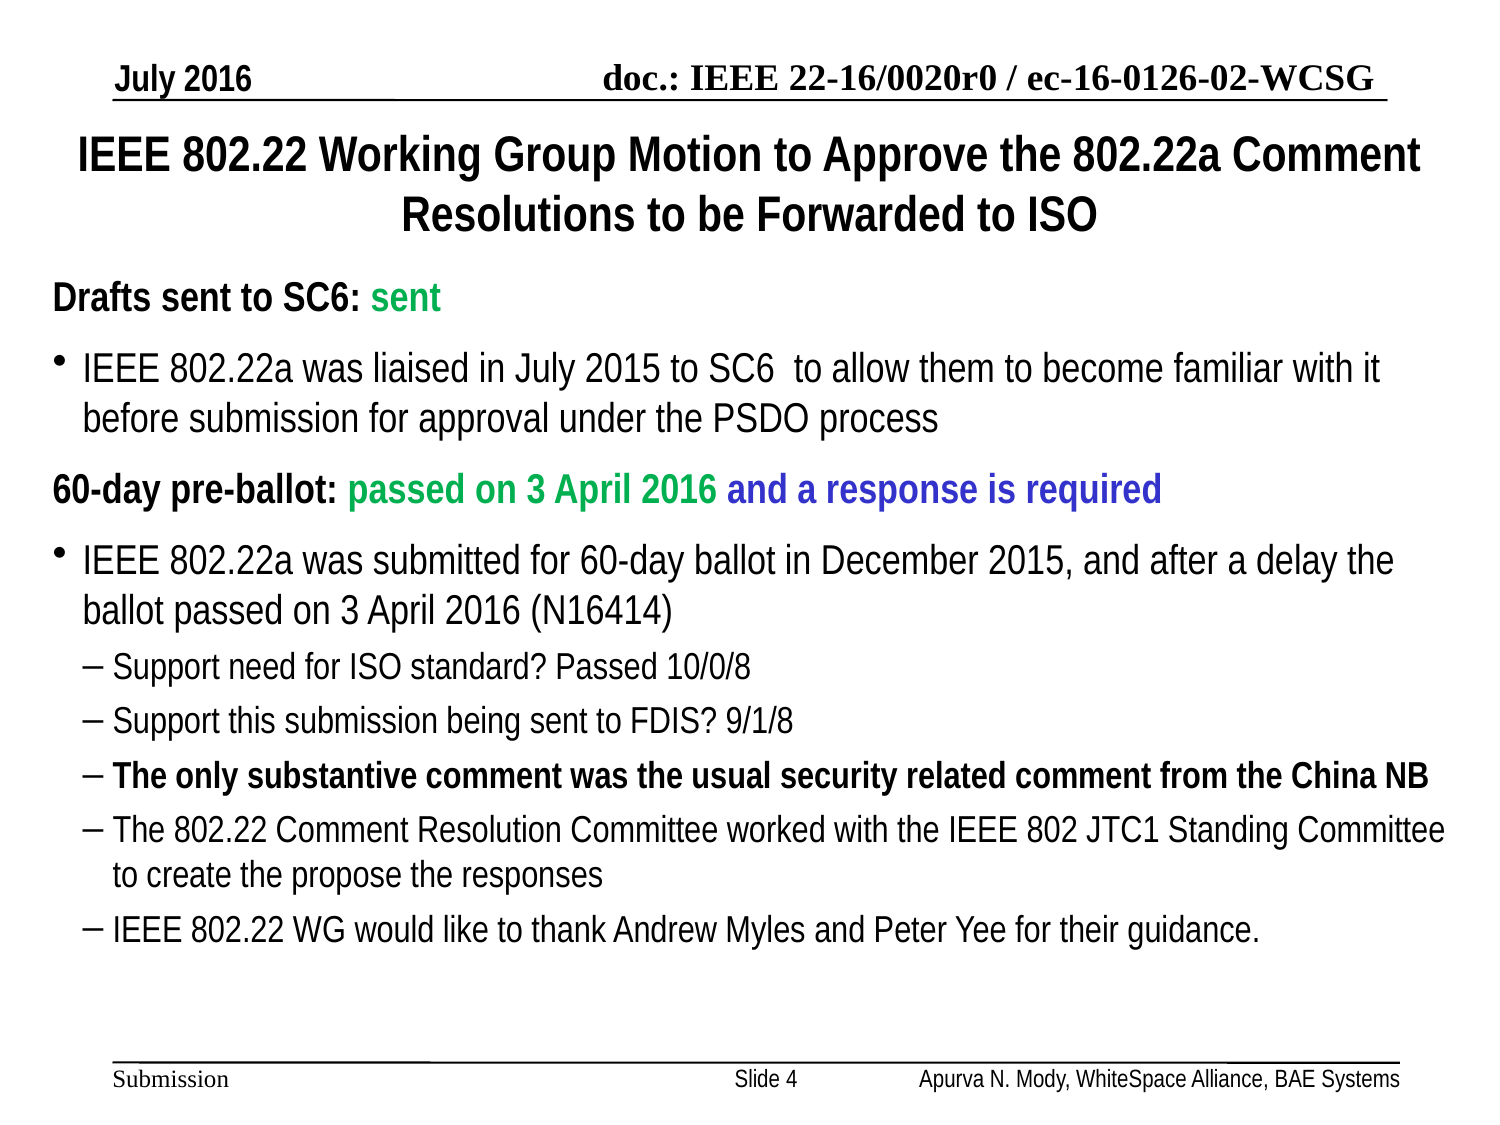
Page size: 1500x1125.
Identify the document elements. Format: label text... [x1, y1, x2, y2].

footer Apurva N. Mody, WhiteSpace Alliance, BAE Systems [902, 1061, 1402, 1093]
text_box Drafts sent to SC6: sent IEEE 802.22a was liaised in July 2015 to SC6 to allow them to become familiar with it before submission for approval under the PSDO process 60-day pre-ballot: passed on 3 April 2016 and a response is required IEEE 802.22a was submitted for 60-day ballot in December 2015, and after a delay the ballot passed on 3 April 2016 (N16414) Support need for ISO standard? Passed 10/0/8 Support this submission being sent to FDIS? 9/1/8 The only substantive comment was the usual security related comment from the China NB The 802.22 Comment Resolution Committee worked with the IEEE 802 JTC1 Standing Committee to create the propose the responses IEEE 802.22 WG would like to thank Andrew Myles and Peter Yee for their guidance. [37, 262, 1475, 1013]
title IEEE 802.22 Working Group Motion to Approve the 802.22a Comment Resolutions to be Forwarded to ISO [49, 112, 1451, 251]
slide_number Slide 4 [674, 1061, 858, 1101]
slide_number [114, 54, 540, 100]
